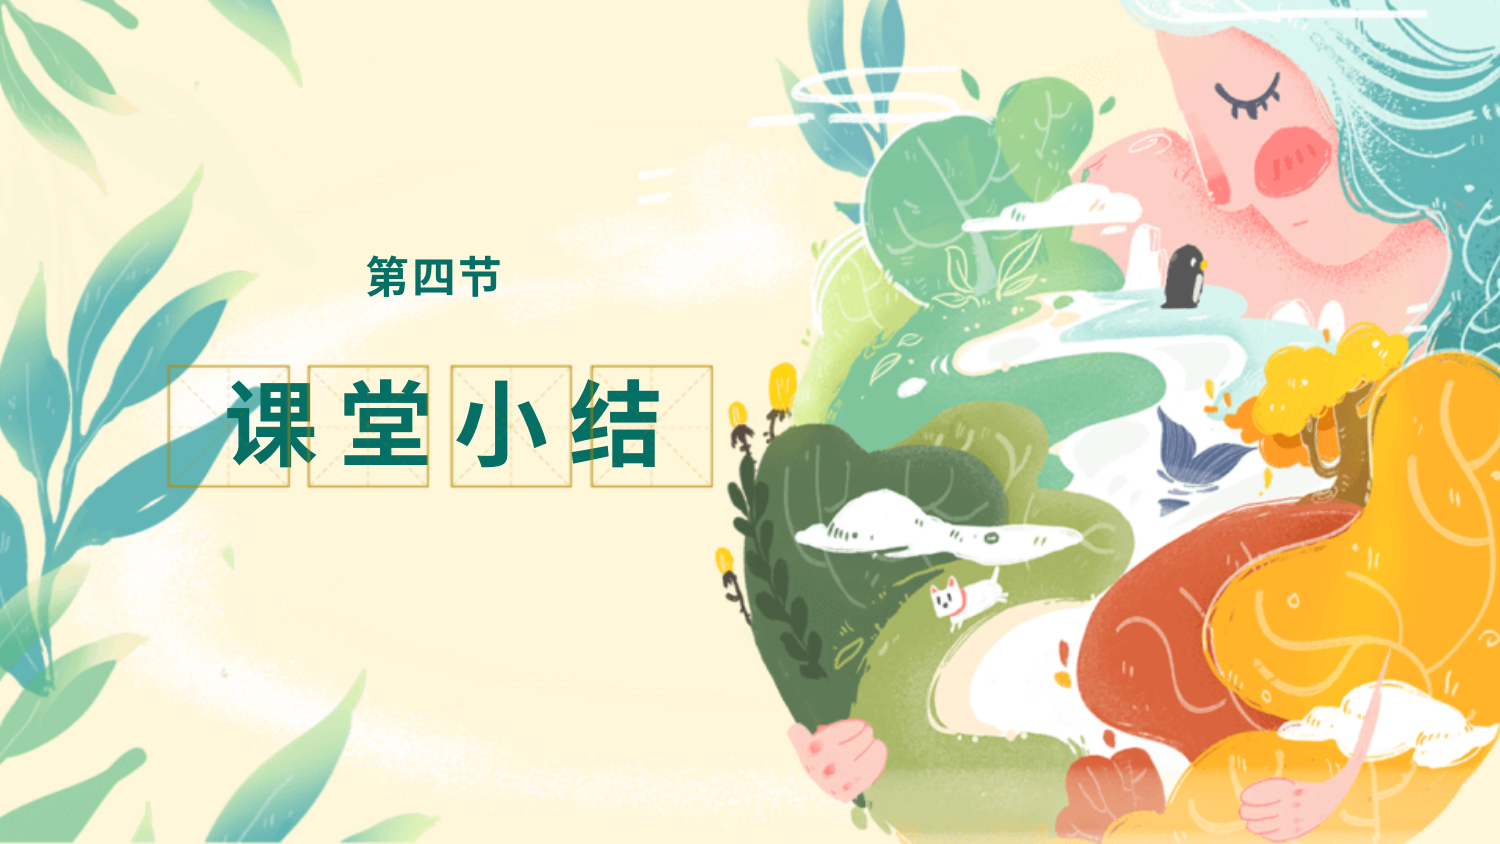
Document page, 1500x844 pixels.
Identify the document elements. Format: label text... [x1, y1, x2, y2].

text_box 课 堂 小 结 [213, 359, 675, 484]
text_box 第四节 [353, 244, 515, 309]
picture [0, 0, 1500, 844]
